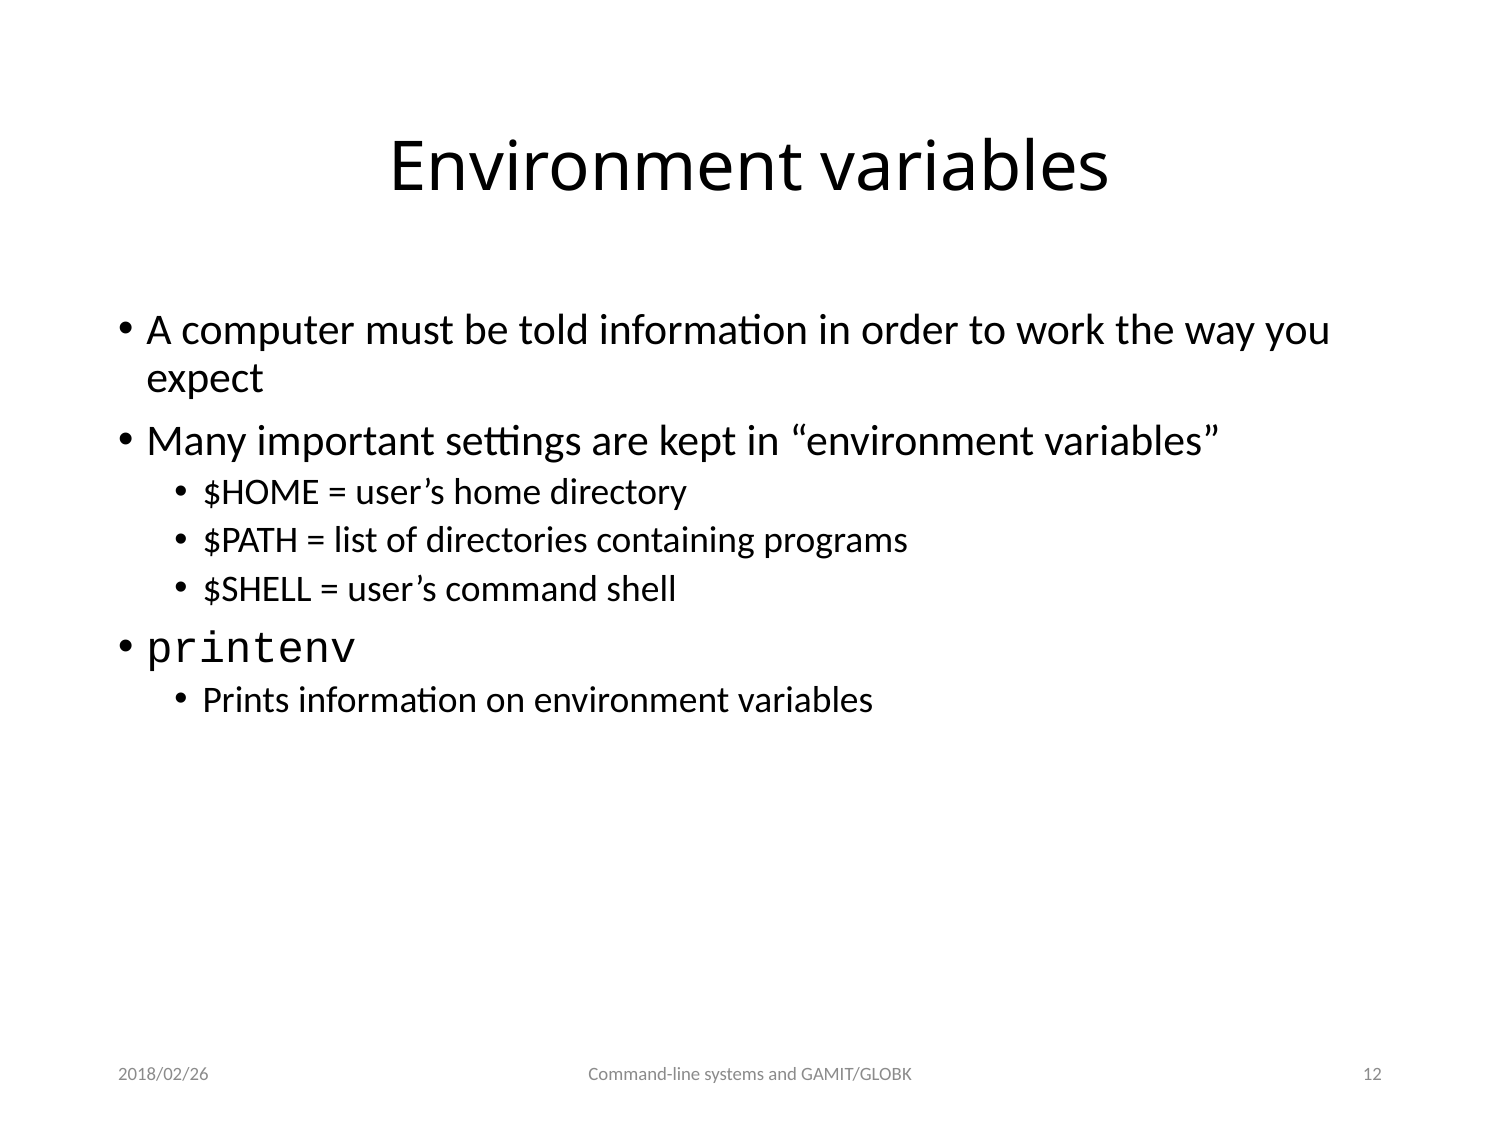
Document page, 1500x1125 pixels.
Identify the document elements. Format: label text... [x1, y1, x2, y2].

title Environment variables [103, 59, 1397, 278]
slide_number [103, 1042, 441, 1103]
footer Command-line systems and GAMIT/GLOBK [496, 1042, 1004, 1103]
slide_number 11 [1059, 1042, 1397, 1103]
list A computer must be told information in order to work the way you expect Many important settings are kept in “environment variables” $HOME = user’s home directory $PATH = list of directories containing programs $SHELL = user’s command shell printenv Prints information on environment variables [103, 299, 1397, 1014]
